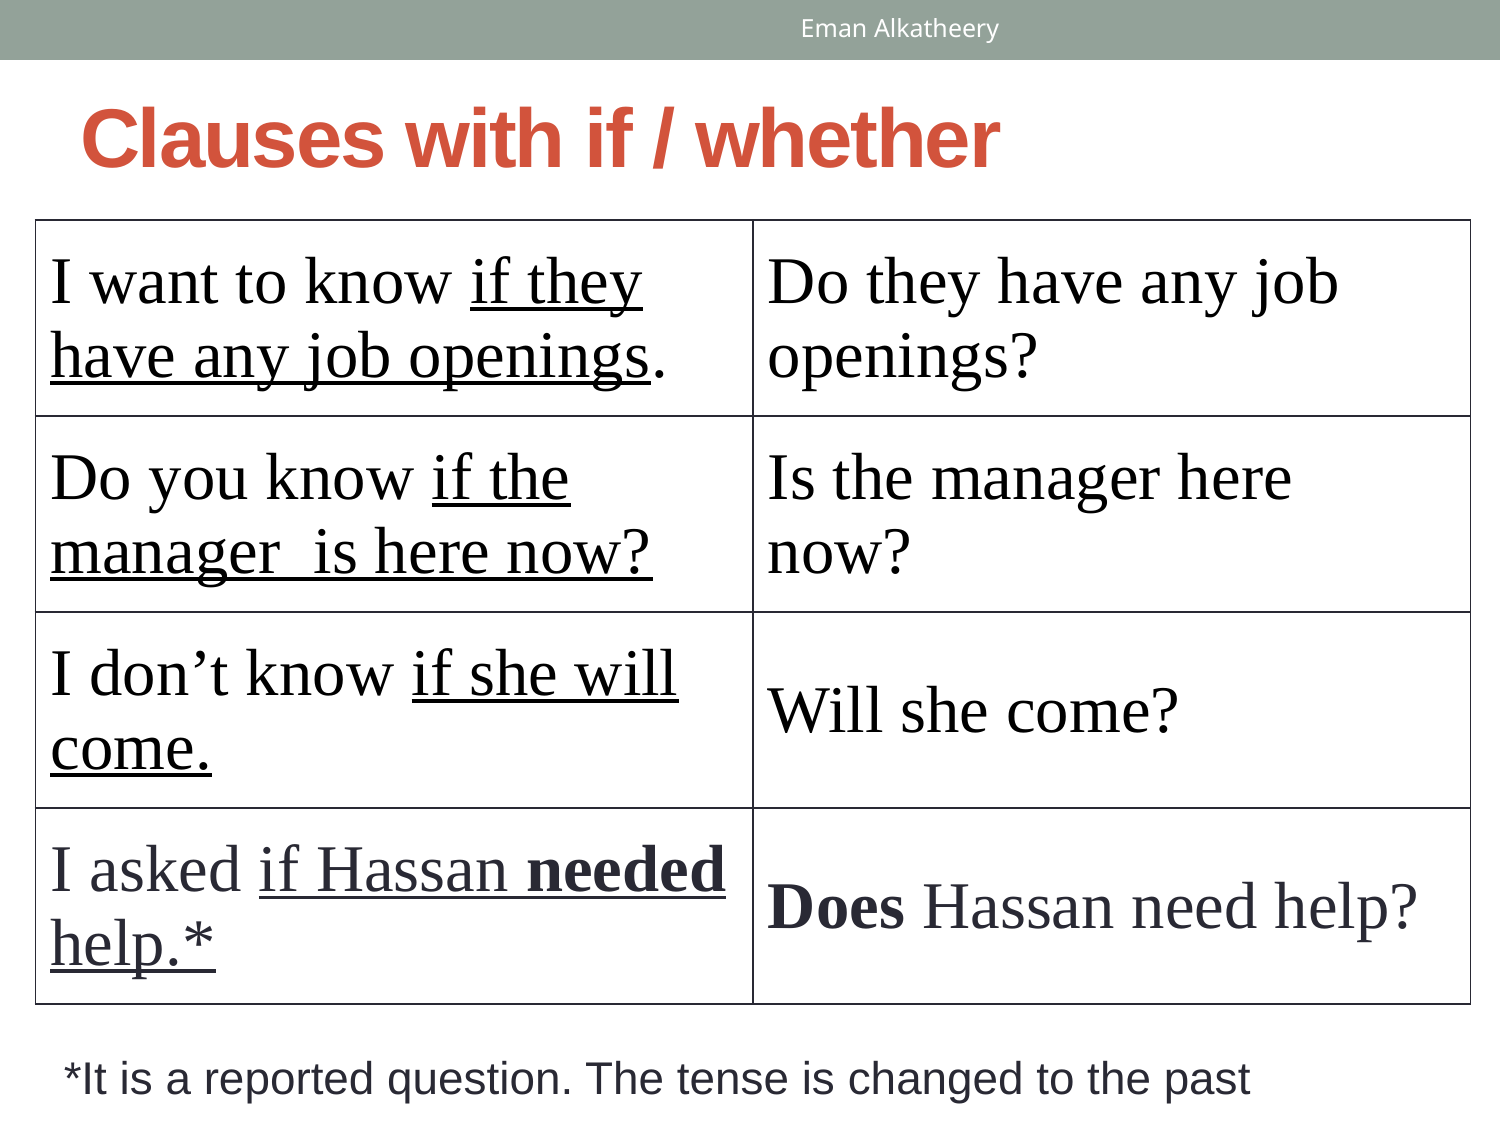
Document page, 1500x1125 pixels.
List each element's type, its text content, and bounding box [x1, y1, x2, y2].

title Clauses with if / whether [64, 66, 1415, 203]
table_header I want to know if they have any job openings. [36, 221, 752, 415]
footer Eman Alkatheery [562, 3, 1238, 57]
table_header Do they have any job openings? [754, 221, 1470, 415]
table_cell I asked if Hassan needed help.* [36, 809, 752, 1003]
text_box *It is a reported question. The tense is changed to the past [48, 1041, 1408, 1112]
table_cell Does Hassan need help? [754, 809, 1470, 1003]
table_cell Do you know if the manager is here now? [36, 417, 752, 611]
table_cell I don’t know if she will come. [36, 613, 752, 807]
table_cell Will she come? [754, 613, 1470, 807]
table_cell Is the manager here now? [754, 417, 1470, 611]
